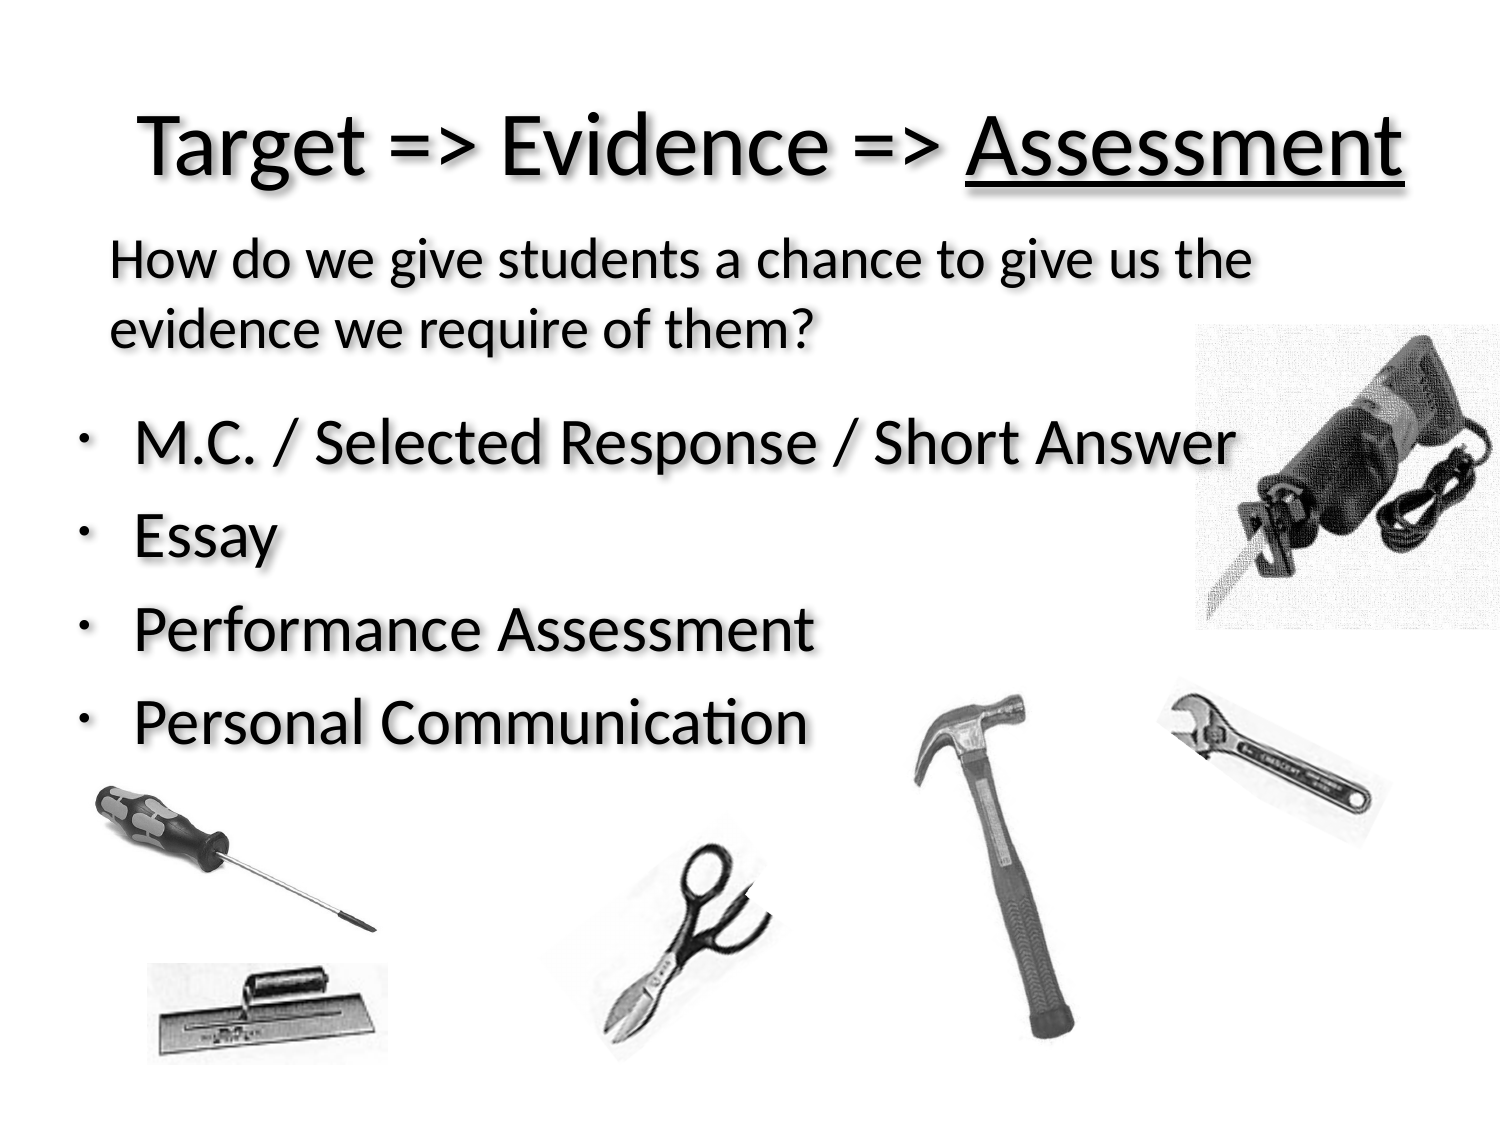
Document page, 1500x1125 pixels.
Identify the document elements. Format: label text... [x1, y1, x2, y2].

title Target => Evidence => Assessment [75, 45, 1425, 233]
list M.C. / Selected Response / Short Answer Essay Performance Assessment Personal Communication [62, 390, 1413, 850]
picture [820, 642, 1392, 1049]
picture [539, 812, 792, 1063]
picture [1195, 324, 1500, 630]
text_box How do we give students a chance to give us the evidence we require of them? [94, 243, 1283, 368]
picture [62, 770, 388, 1065]
